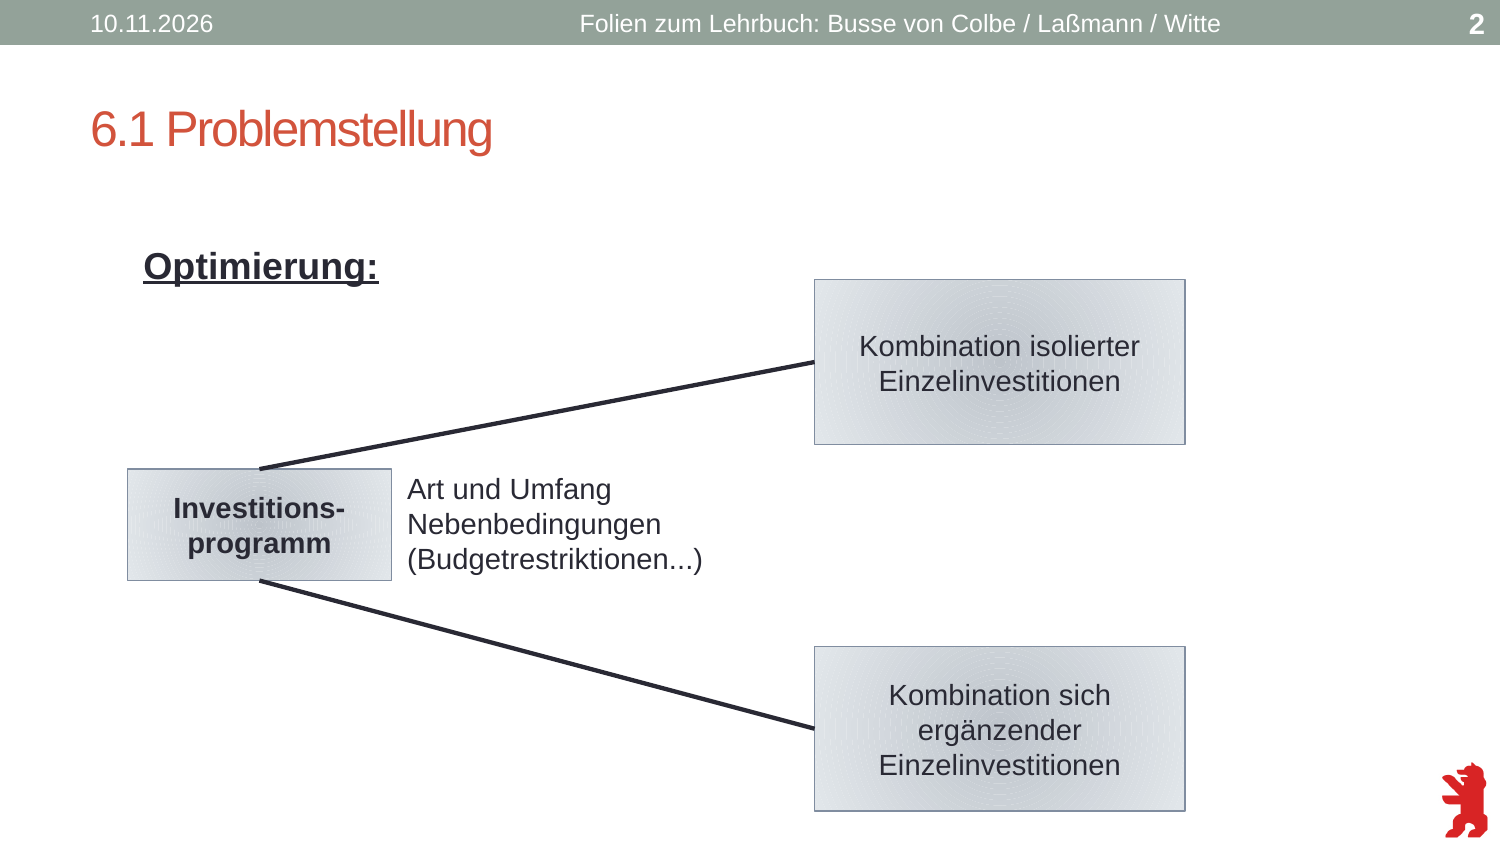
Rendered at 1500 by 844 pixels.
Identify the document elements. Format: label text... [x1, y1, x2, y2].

text_box Investitions-programm [127, 468, 392, 581]
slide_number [75, 2, 550, 43]
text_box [259, 361, 815, 470]
text_box Kombination isolierter Einzelinvestitionen [814, 279, 1186, 445]
slide_number 2 [1325, 2, 1500, 43]
picture [1434, 760, 1500, 844]
footer Folien zum Lehrbuch: Busse von Colbe / Laßmann / Witte [562, 2, 1238, 43]
title 6.1 Problemstellung [75, 65, 1425, 188]
text_box Optimierung: [128, 234, 394, 295]
text_box Art und Umfang Nebenbedingungen (Budgetrestriktionen...) [392, 477, 719, 577]
text_box Kombination sich ergänzender Einzelinvestitionen [814, 646, 1186, 812]
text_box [259, 580, 815, 730]
